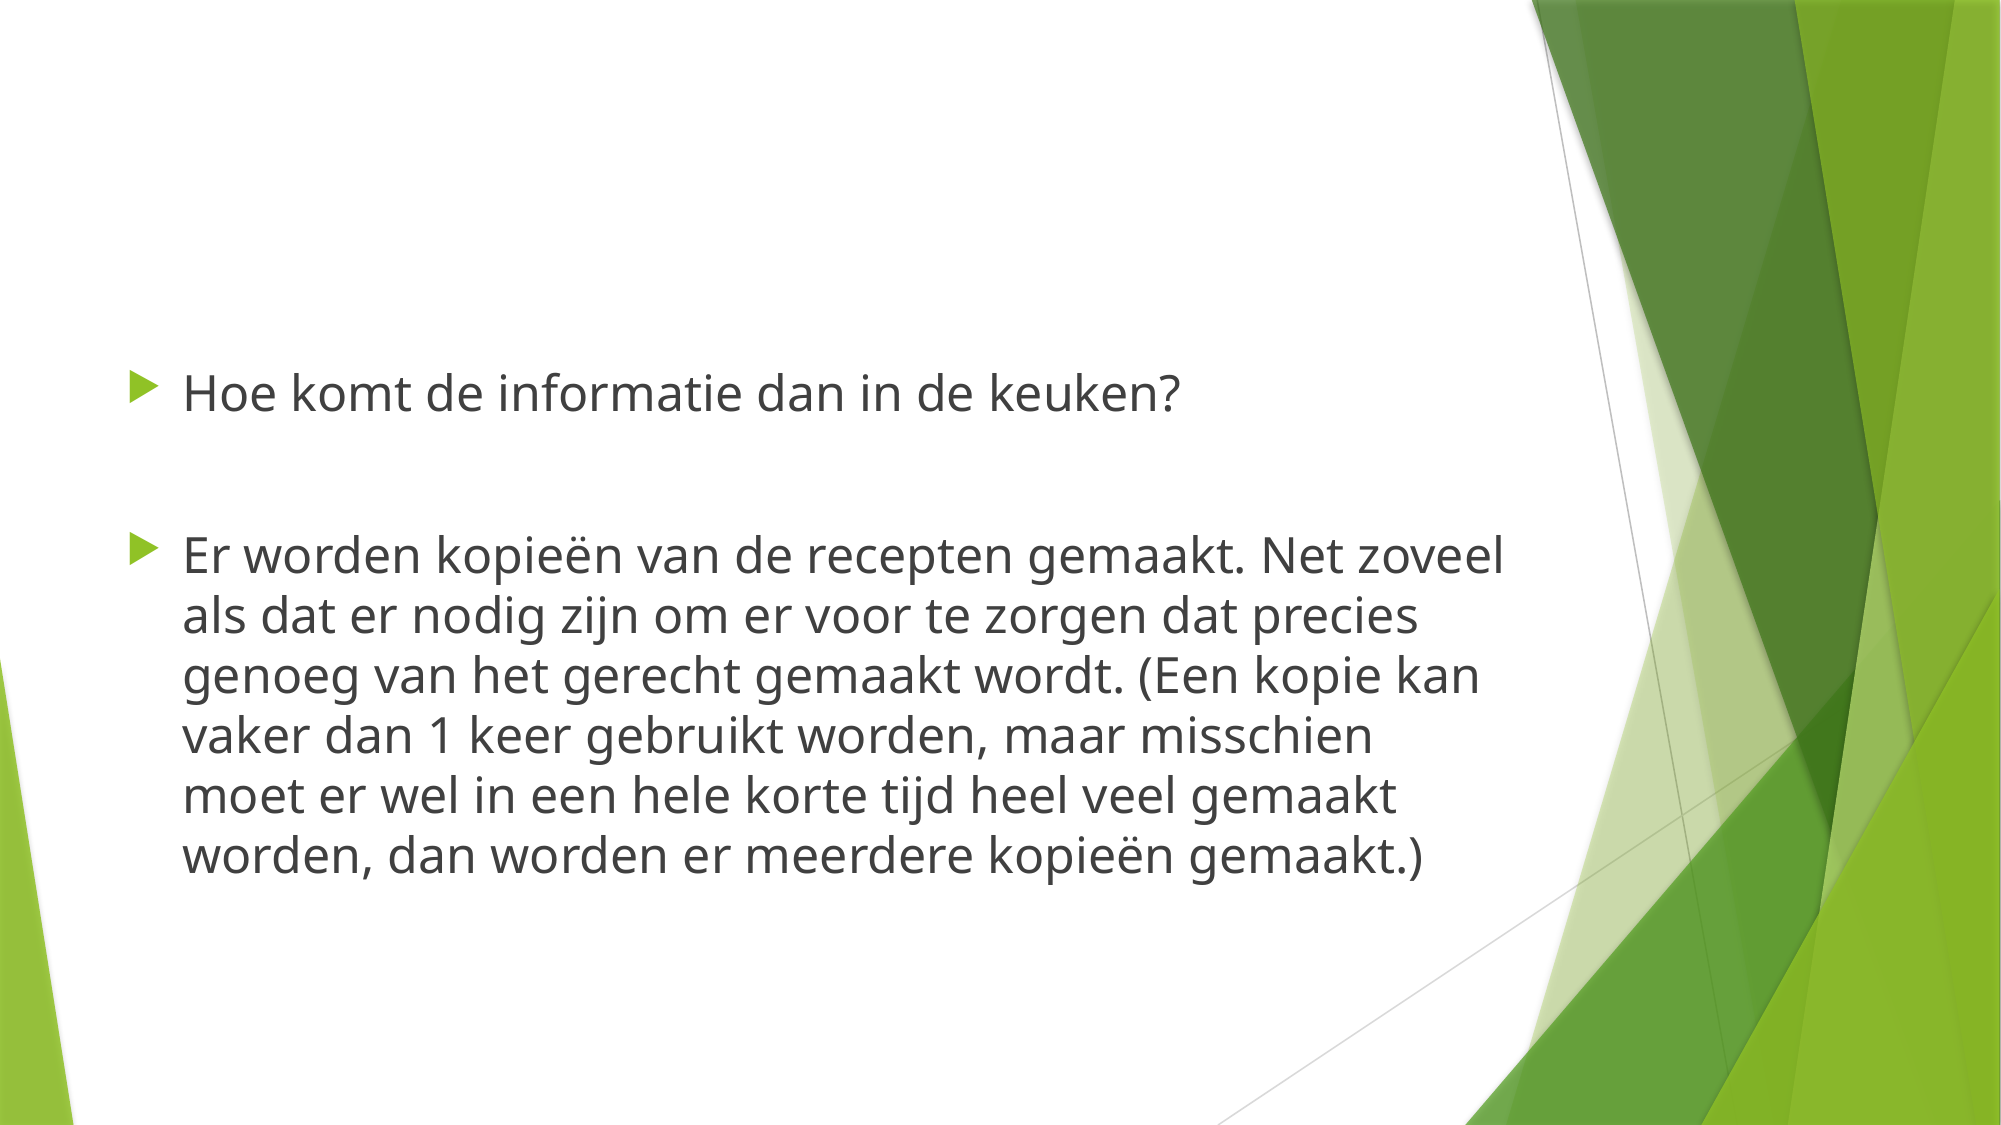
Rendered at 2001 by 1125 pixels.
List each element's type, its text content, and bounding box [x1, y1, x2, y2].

list Hoe komt de informatie dan in de keuken? Er worden kopieën van de recepten gemaakt. Net zoveel als dat er nodig zijn om er voor te zorgen dat precies genoeg van het gerecht gemaakt wordt. (Een kopie kan vaker dan 1 keer gebruikt worden, maar misschien moet er wel in een hele korte tijd heel veel gemaakt worden, dan worden er meerdere kopieën gemaakt.) [111, 354, 1522, 992]
